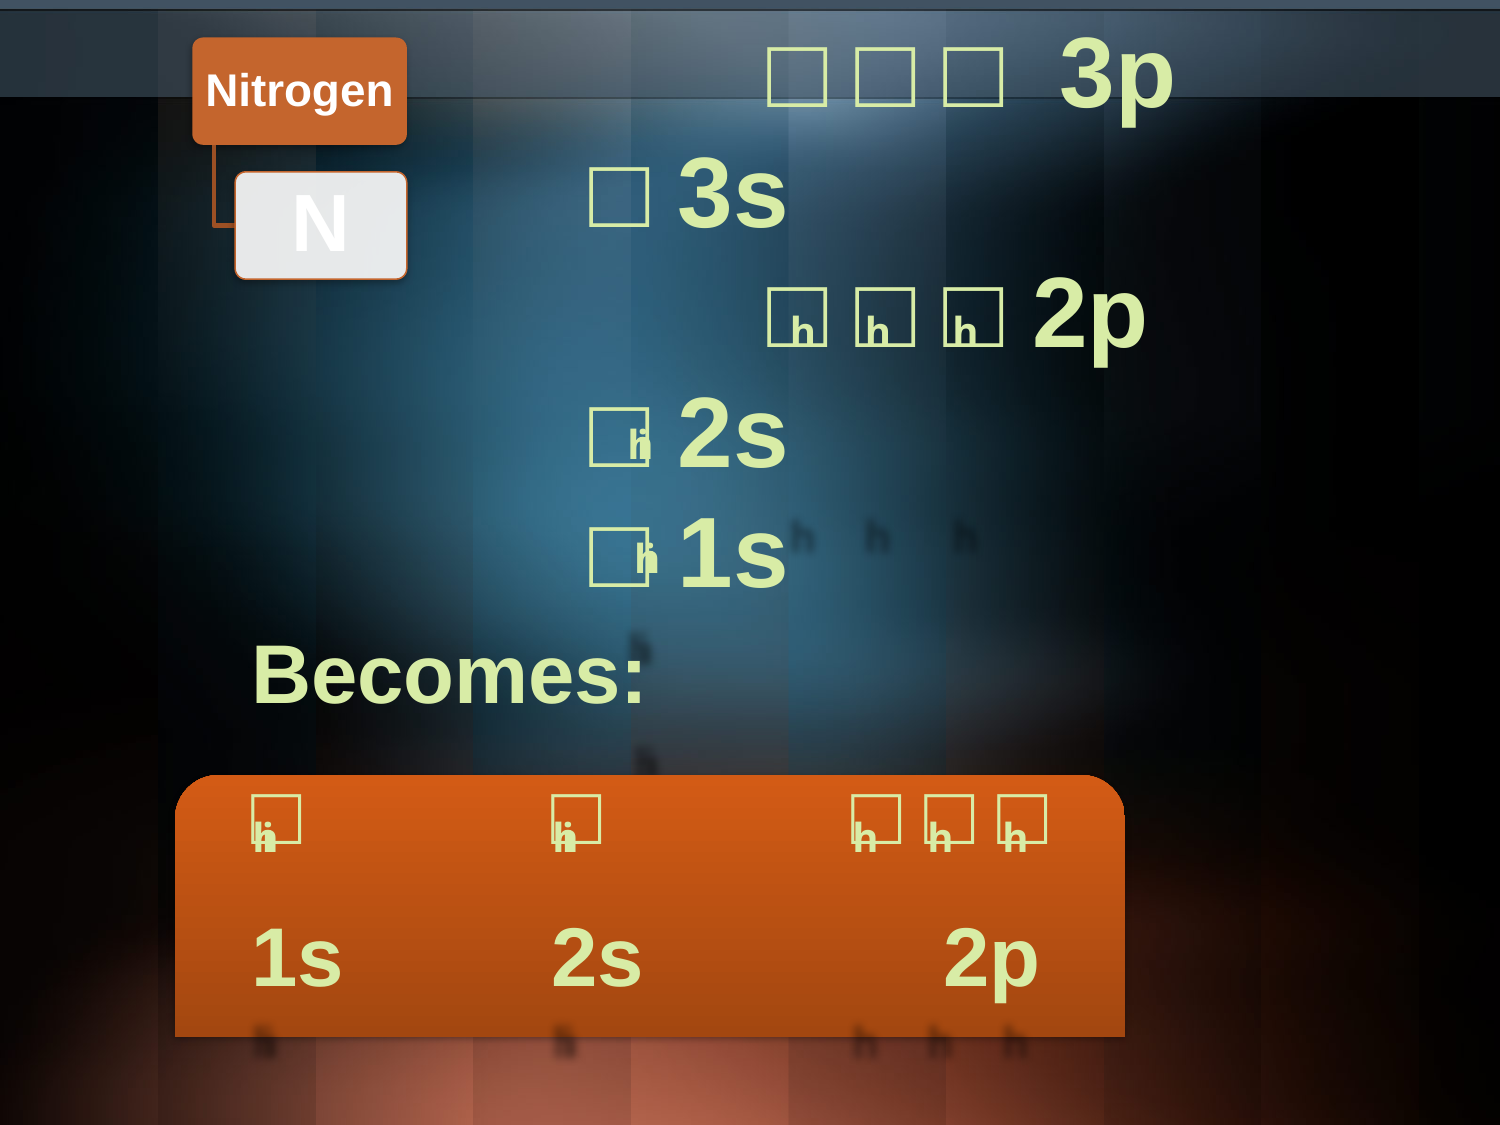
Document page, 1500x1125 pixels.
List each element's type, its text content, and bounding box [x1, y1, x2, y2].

text_box □ □ □ 3p □ 3s □ □ □ 2p □ 2s □ 1s [574, 0, 1475, 615]
text_box hi [619, 533, 720, 590]
text_box h [937, 306, 1038, 363]
picture [0, 0, 1500, 1125]
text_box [86, 37, 513, 280]
text_box h [774, 306, 849, 363]
text_box hi [612, 419, 713, 475]
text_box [174, 612, 1151, 1038]
text_box h [849, 306, 937, 363]
